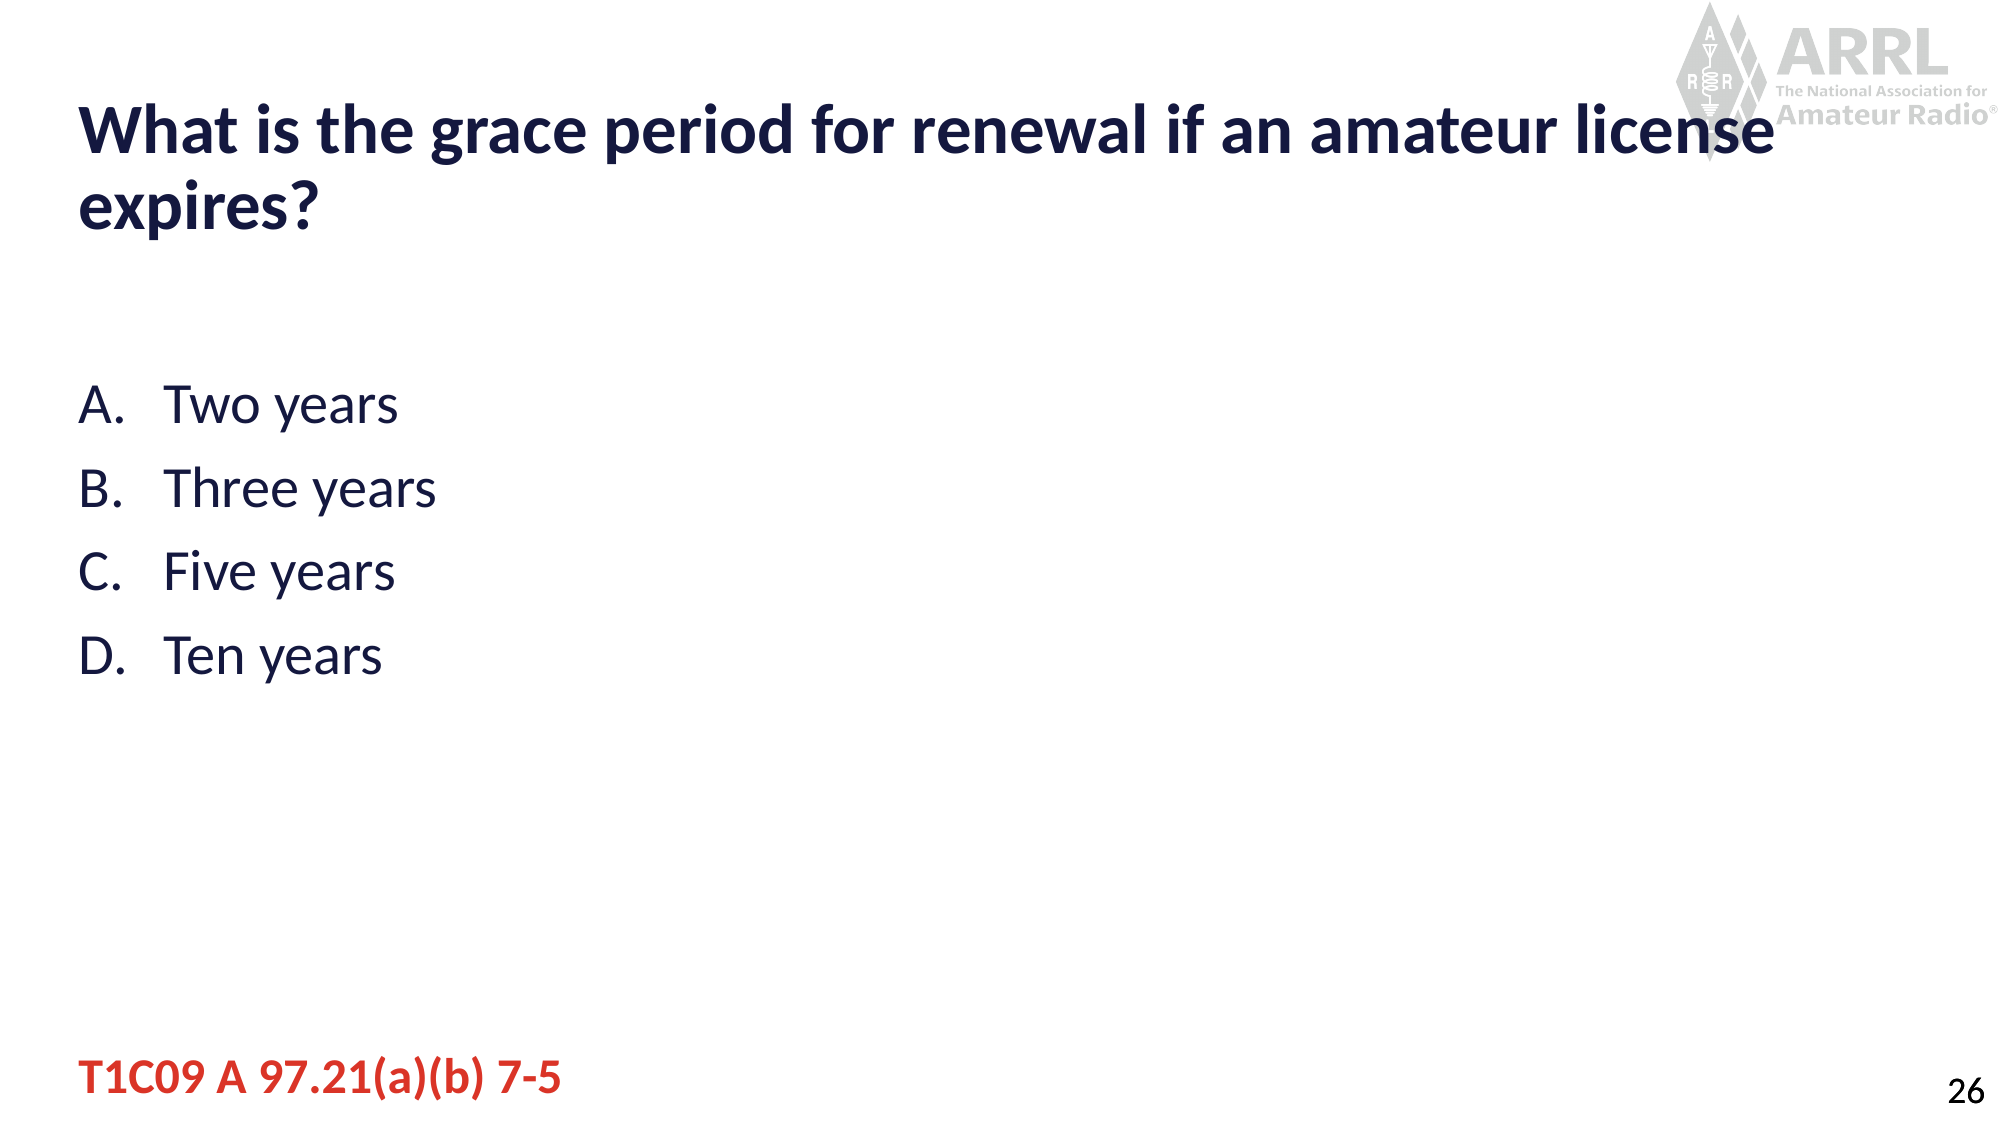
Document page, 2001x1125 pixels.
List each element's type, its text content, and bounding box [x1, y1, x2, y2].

text_box T1C09 A 97.21(a)(b) 7-5 [63, 1036, 921, 1112]
picture [1674, 0, 2000, 164]
title What is the grace period for renewal if an amateur license expires? [63, 59, 1863, 278]
list Two years Three years Five years Ten years [63, 365, 1863, 989]
